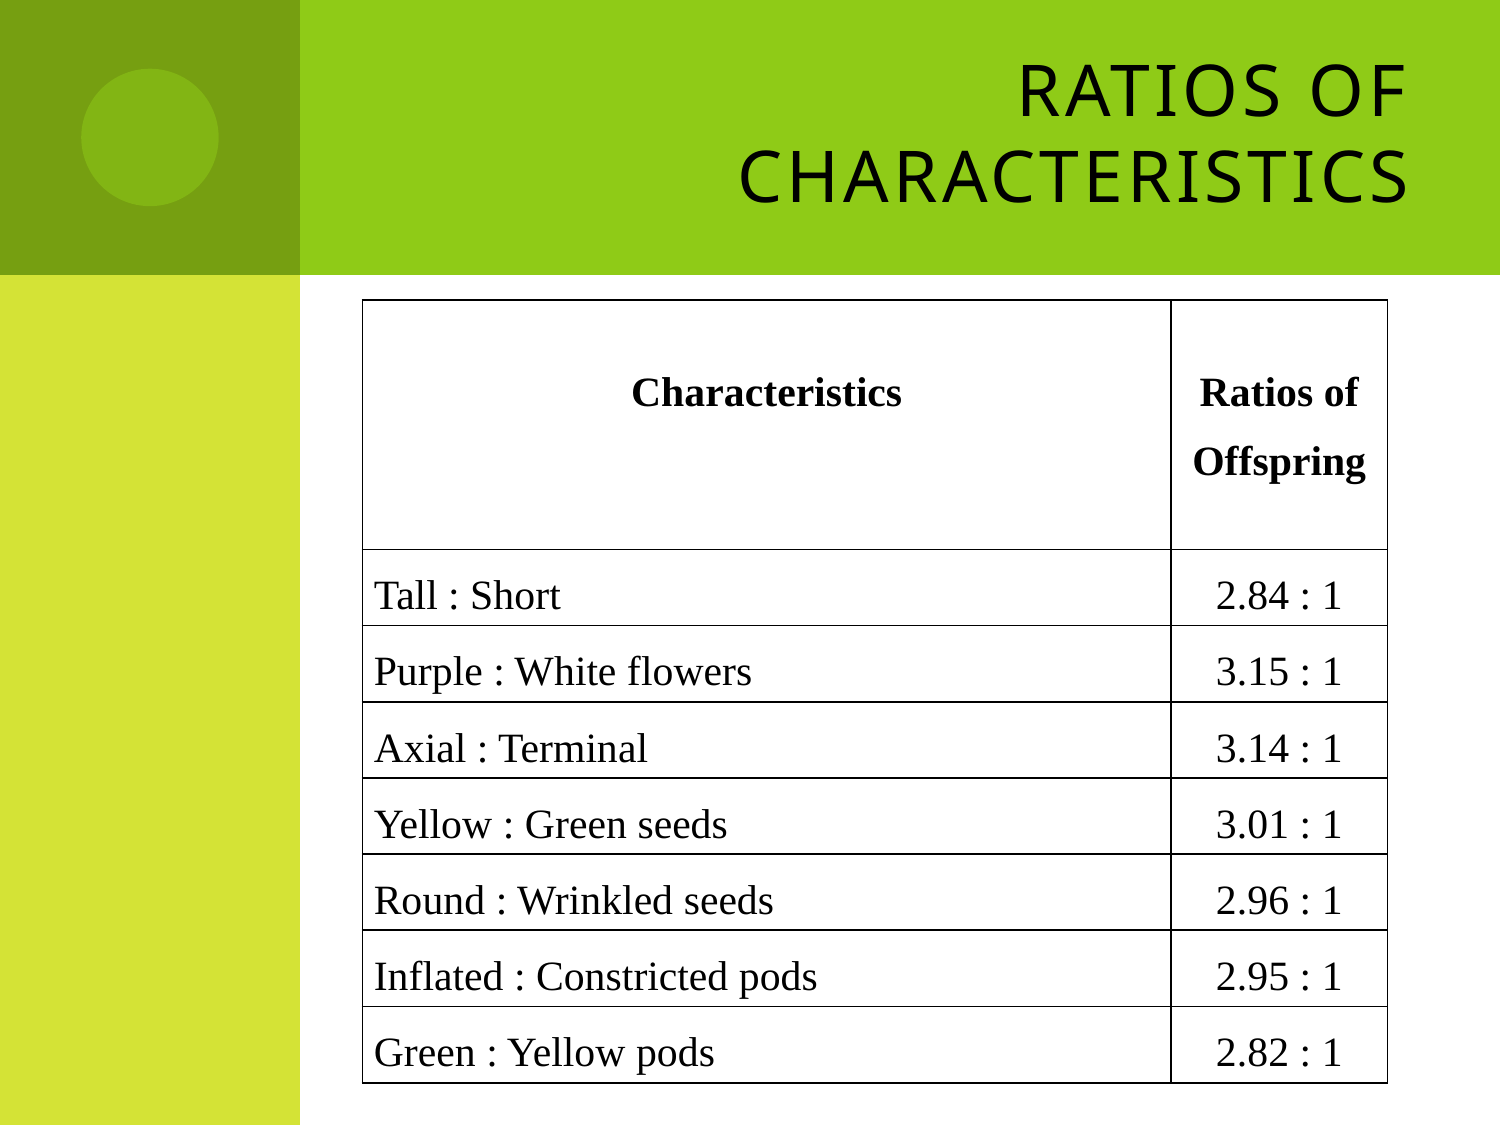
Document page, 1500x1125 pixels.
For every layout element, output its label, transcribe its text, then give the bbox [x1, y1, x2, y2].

table_cell Round : Wrinkled seeds [363, 855, 1170, 929]
table_header Characteristics [363, 301, 1170, 549]
table_cell 3.14 : 1 [1172, 703, 1387, 777]
table_cell 3.01 : 1 [1172, 779, 1387, 853]
table_cell Green : Yellow pods [363, 1007, 1170, 1082]
table_cell Inflated : Constricted pods [363, 931, 1170, 1006]
table_cell 2.95 : 1 [1172, 931, 1387, 1006]
table_cell Tall : Short [363, 550, 1170, 625]
title Ratios of Characteristics [400, 37, 1425, 225]
table_cell 2.84 : 1 [1172, 550, 1387, 625]
table_cell 3.15 : 1 [1172, 626, 1387, 701]
table_header Ratios of Offspring [1172, 301, 1387, 549]
table_cell Yellow : Green seeds [363, 779, 1170, 853]
table_cell Axial : Terminal [363, 703, 1170, 777]
table_cell 2.82 : 1 [1172, 1007, 1387, 1082]
table_cell Purple : White flowers [363, 626, 1170, 701]
table_cell 2.96 : 1 [1172, 855, 1387, 929]
